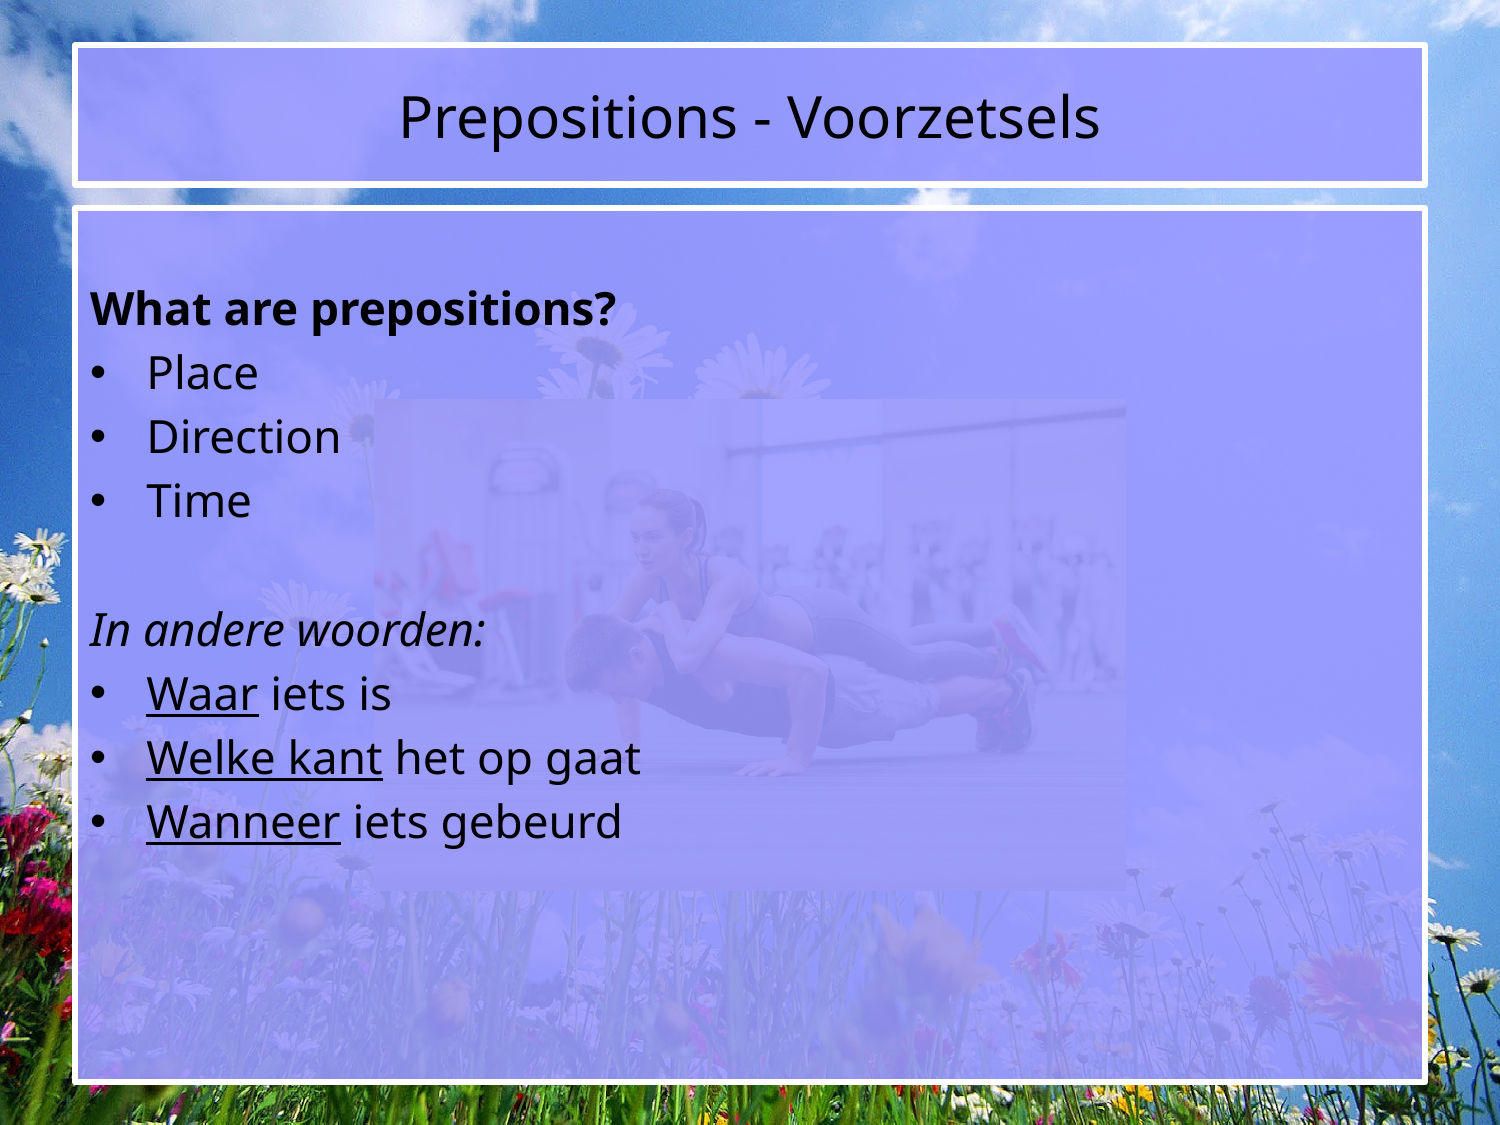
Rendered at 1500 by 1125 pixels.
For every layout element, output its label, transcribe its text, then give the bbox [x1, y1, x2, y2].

list What are prepositions? Place Direction Time In andere woorden: Waar iets is Welke kant het op gaat Wanneer iets gebeurd [72, 205, 1428, 1085]
picture [0, 0, 1500, 1125]
title Prepositions - Voorzetsels [72, 42, 1428, 188]
